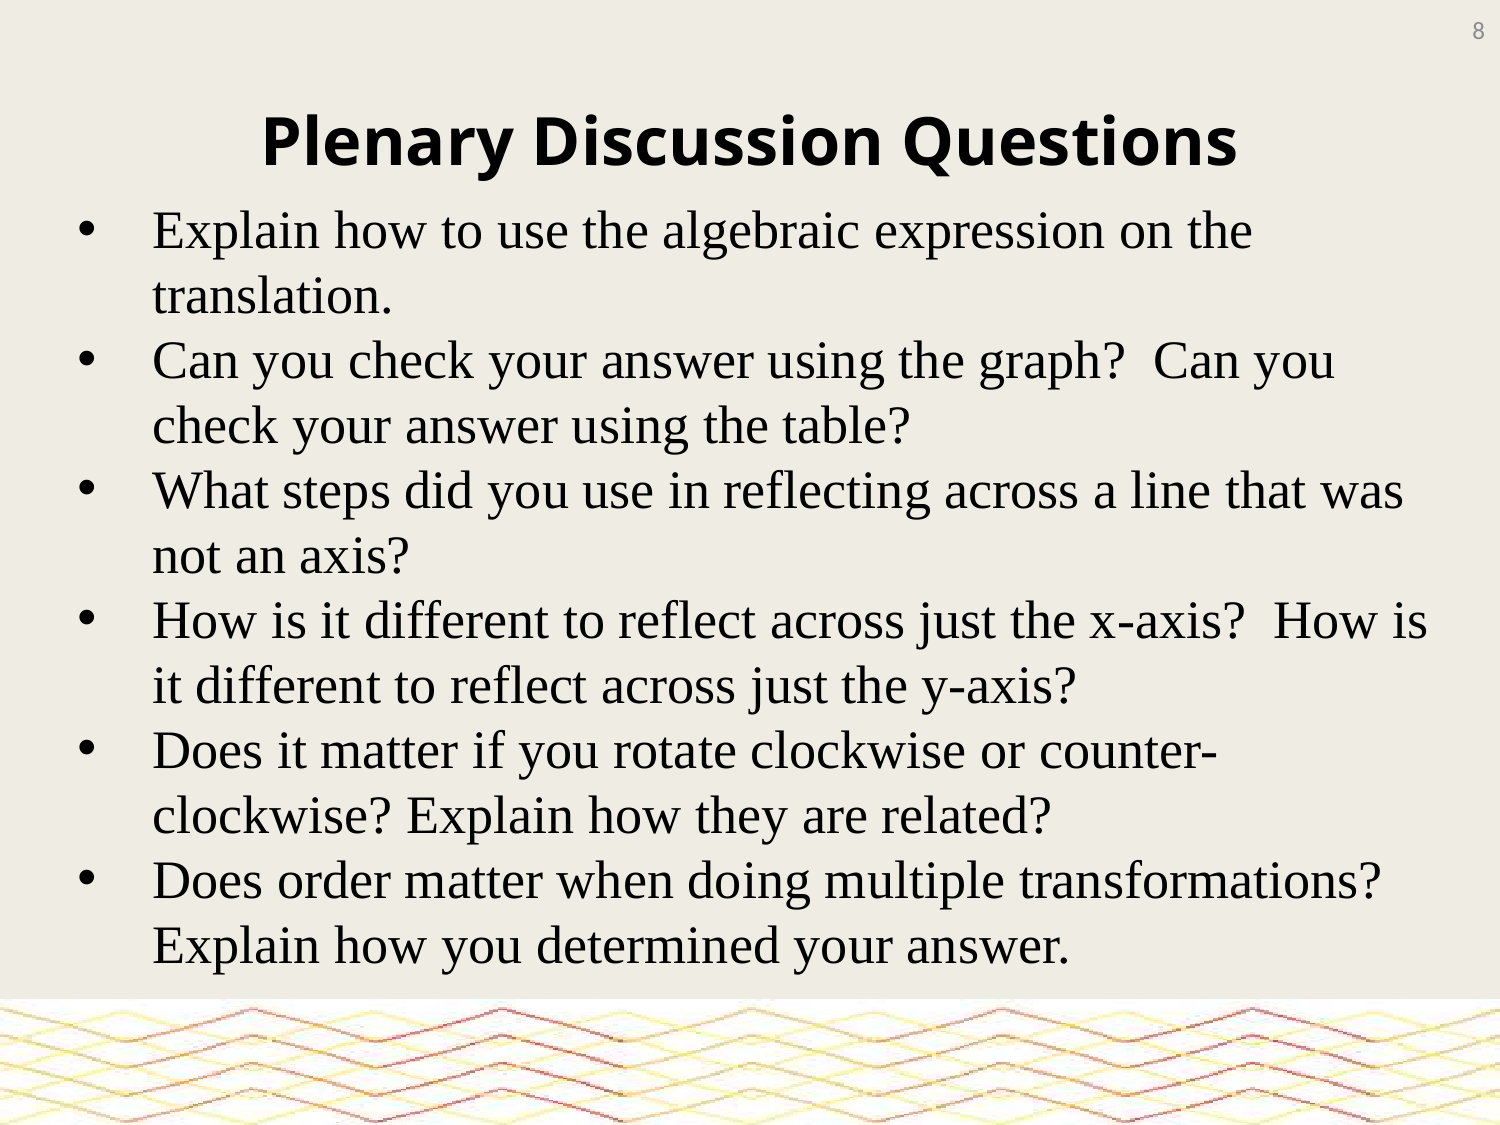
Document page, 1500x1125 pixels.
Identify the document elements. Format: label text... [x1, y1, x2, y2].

slide_number 8 [1149, 0, 1500, 60]
text_box Explain how to use the algebraic expression on the translation. Can you check your answer using the graph? Can you check your answer using the table? What steps did you use in reflecting across a line that was not an axis? How is it different to reflect across just the x-axis? How is it different to reflect across just the y-axis? Does it matter if you rotate clockwise or counter-clockwise? Explain how they are related? Does order matter when doing multiple transformations? Explain how you determined your answer. [62, 187, 1450, 982]
picture [0, 999, 1500, 1125]
title Plenary Discussion Questions [75, 45, 1425, 187]
